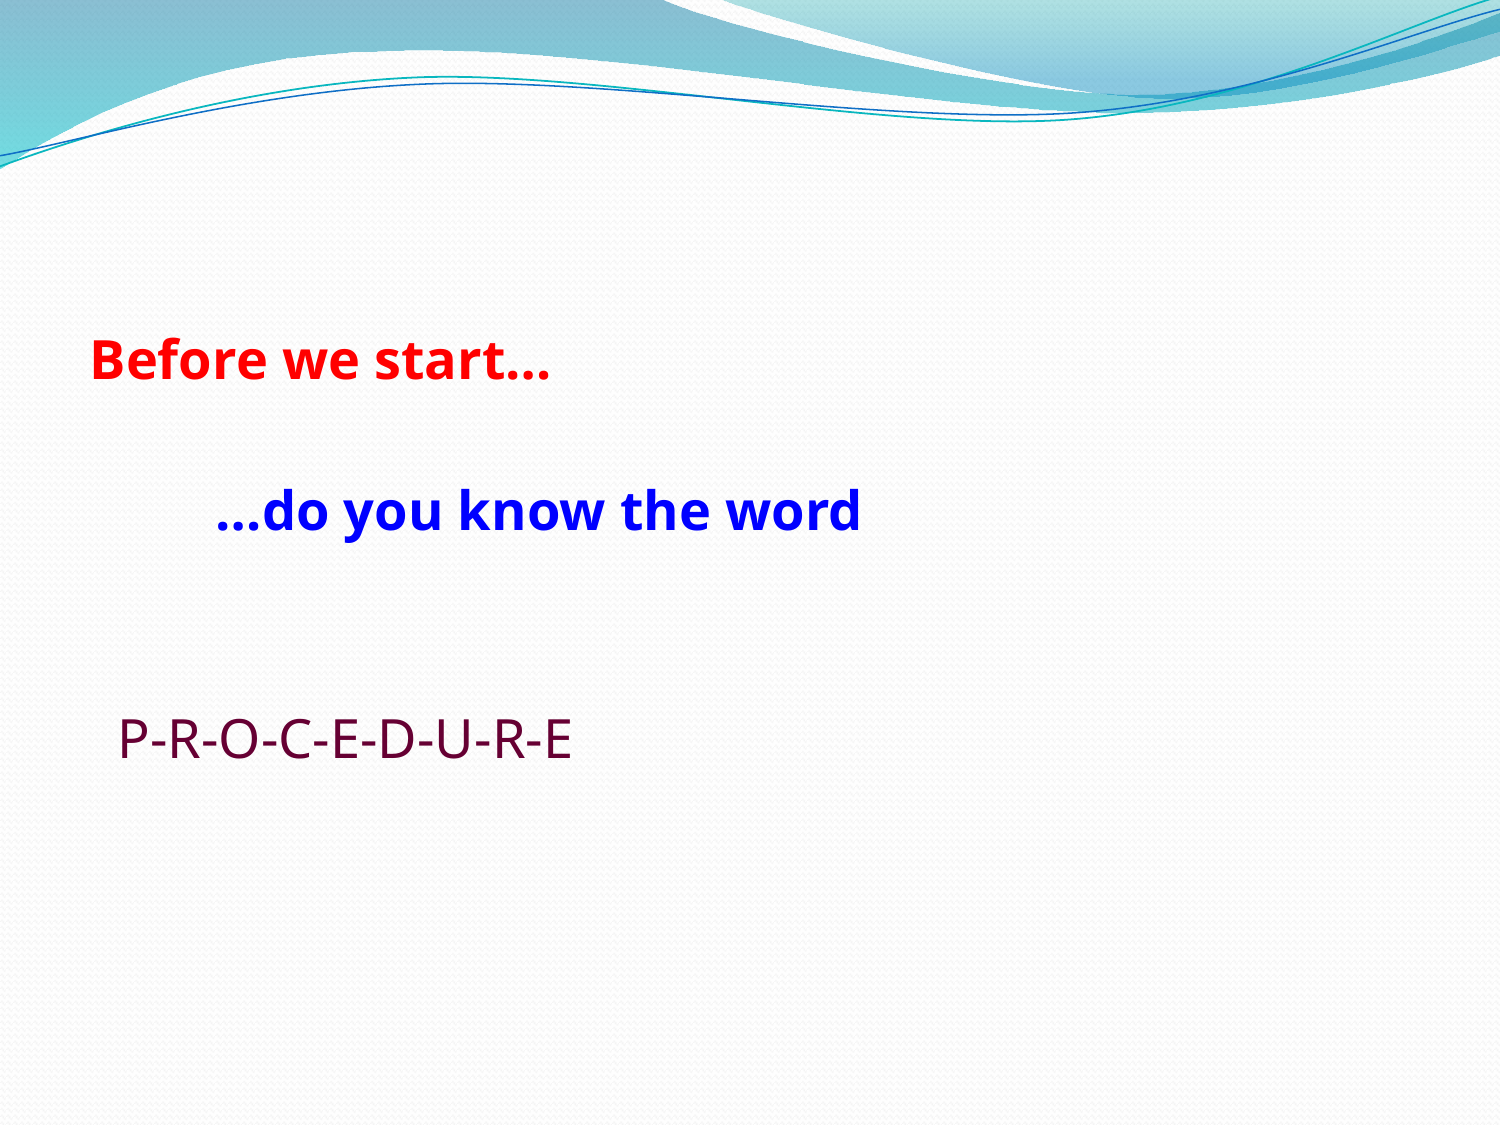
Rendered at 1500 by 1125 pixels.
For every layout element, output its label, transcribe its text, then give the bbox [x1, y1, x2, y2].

list Before we start… …do you know the word P-R-O-C-E-D-U-R-E [75, 317, 1425, 1038]
